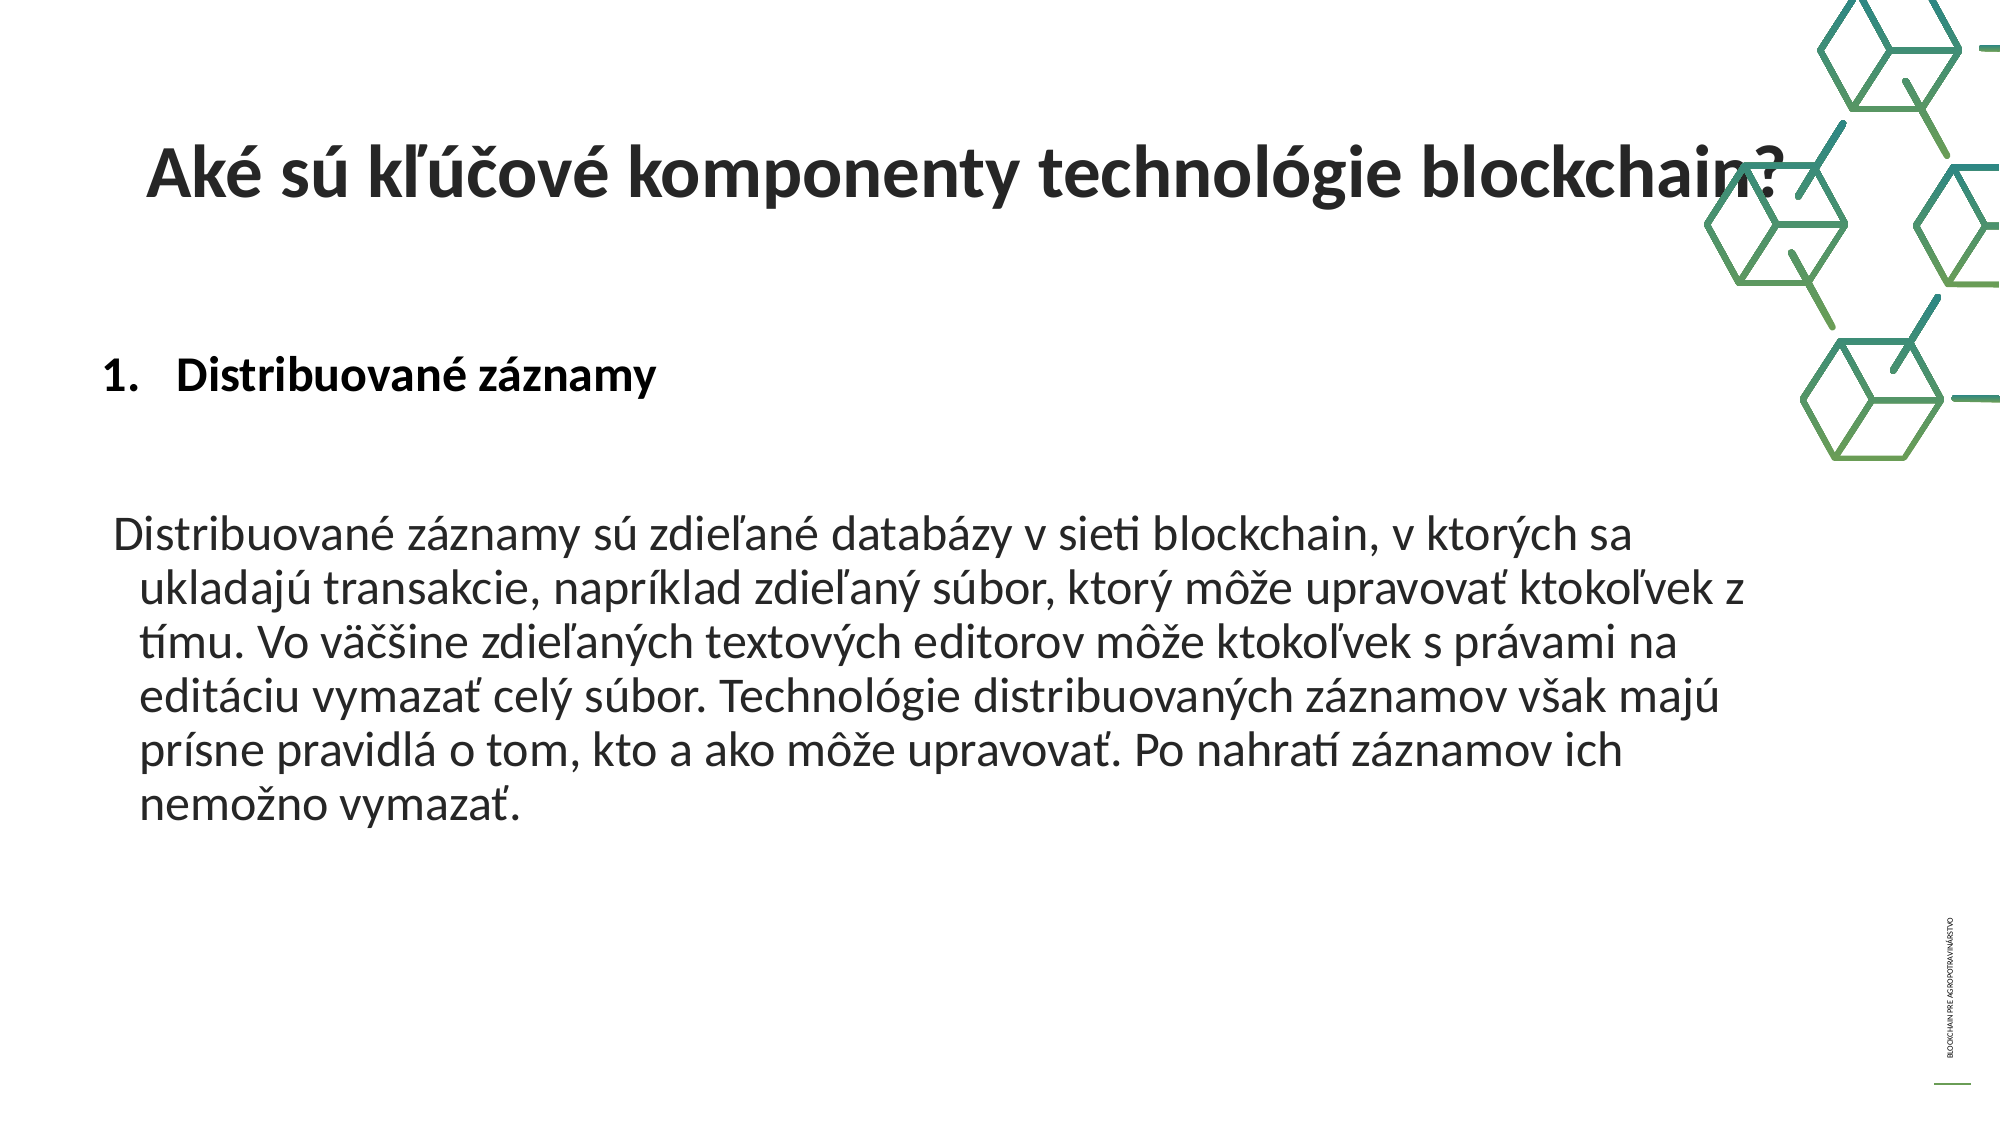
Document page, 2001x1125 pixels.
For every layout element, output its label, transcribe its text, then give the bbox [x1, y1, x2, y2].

list Distribuované záznamy Distribuované záznamy sú zdieľané databázy v sieti blockchain, v ktorých sa ukladajú transakcie, napríklad zdieľaný súbor, ktorý môže upravovať ktokoľvek z tímu. Vo väčšine zdieľaných textových editorov môže ktokoľvek s právami na editáciu vymazať celý súbor. Technológie distribuovaných záznamov však majú prísne pravidlá o tom, kto a ako môže upravovať. Po nahratí záznamov ich nemožno vymazať. [86, 329, 1825, 1100]
list Aké sú kľúčové komponenty technológie blockchain? [130, 124, 1698, 337]
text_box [1703, 0, 2000, 462]
